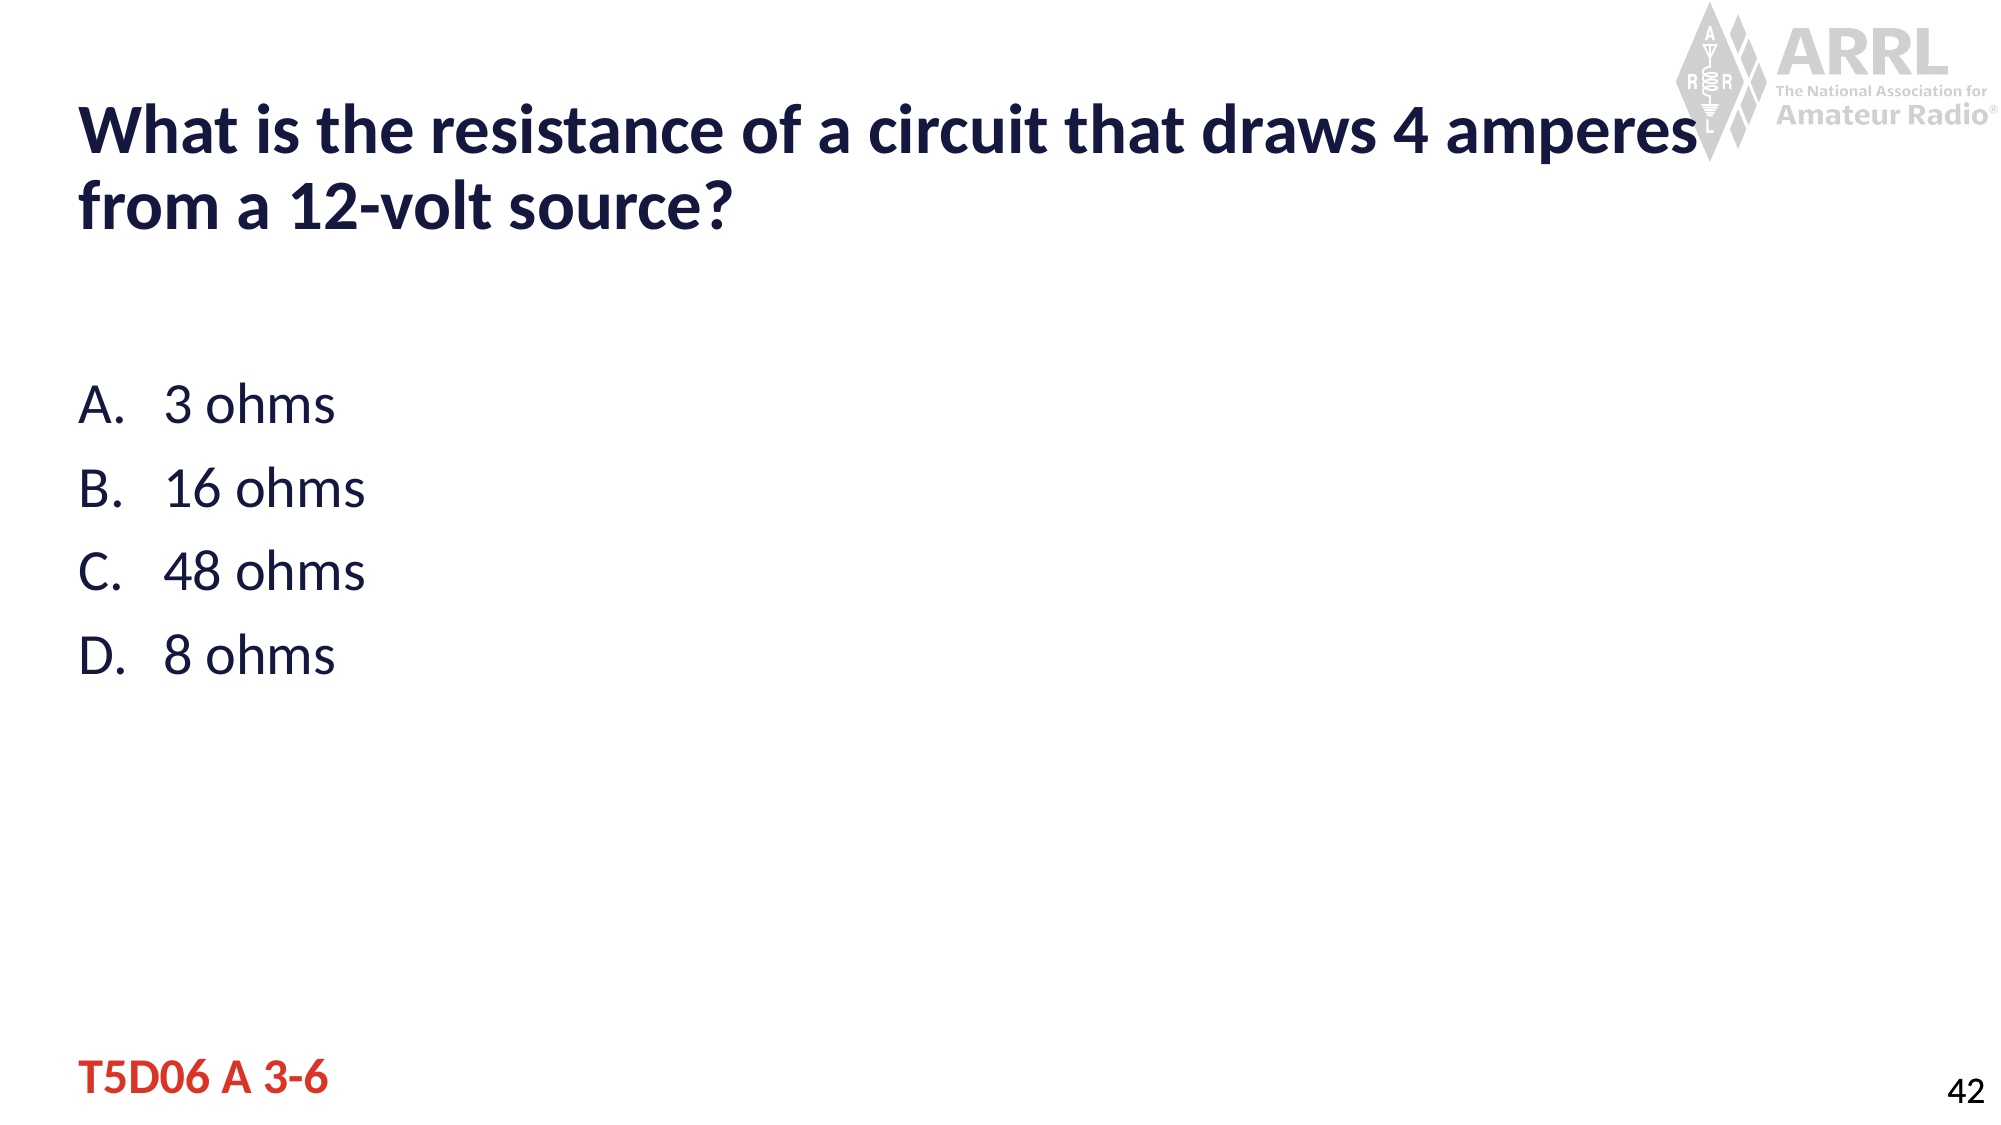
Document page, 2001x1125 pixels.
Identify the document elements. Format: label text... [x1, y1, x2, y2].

title What is the resistance of a circuit that draws 4 amperes from a 12-volt source? [63, 59, 1863, 278]
picture [1674, 0, 2000, 164]
list 3 ohms 16 ohms 48 ohms 8 ohms [63, 365, 1863, 989]
text_box T5D06 A 3-6 [63, 1036, 921, 1112]
